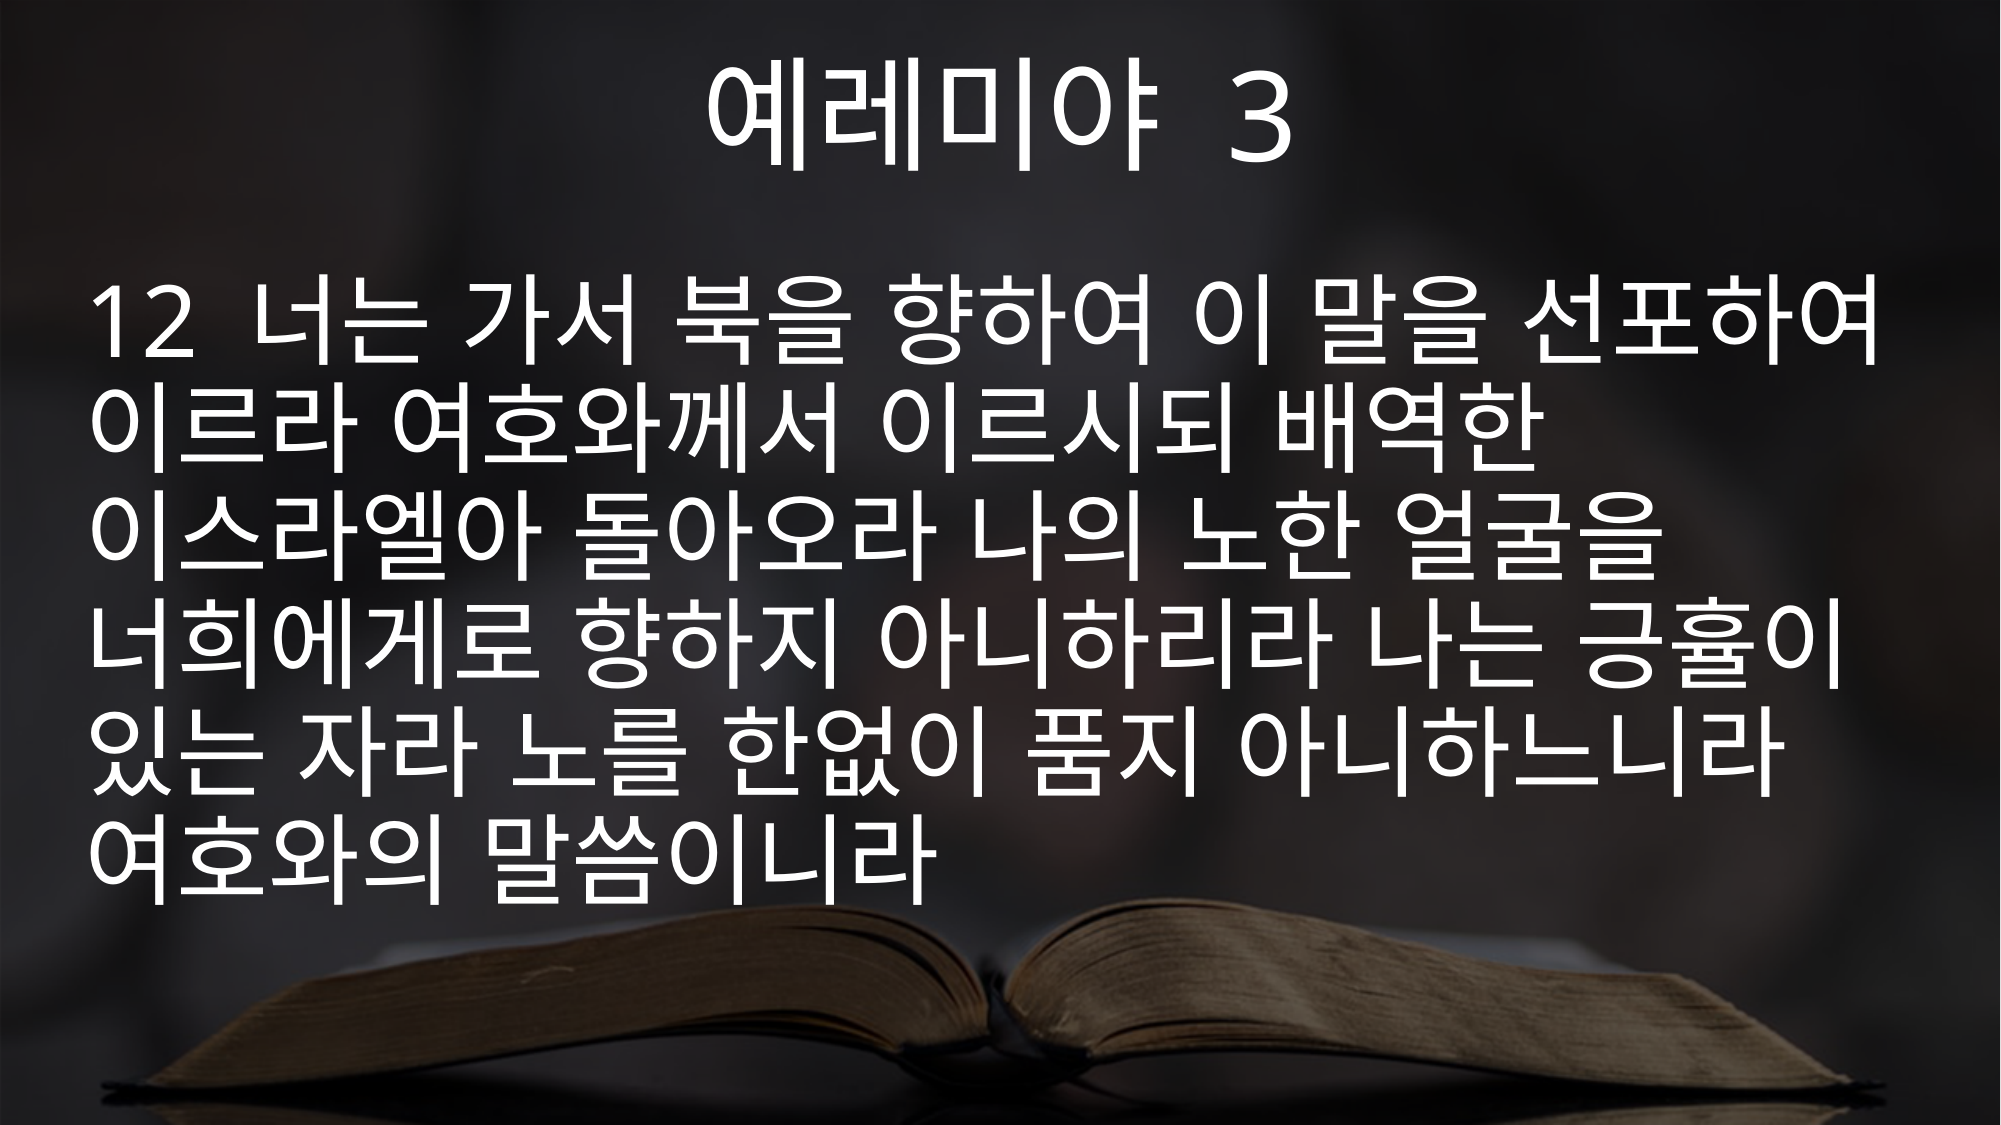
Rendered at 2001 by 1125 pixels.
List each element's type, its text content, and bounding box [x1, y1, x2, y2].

picture [0, 0, 2001, 1125]
footer 예레미야 3 [0, 32, 2000, 192]
list 12 너는 가서 북을 향하여 이 말을 선포하여 이르라 여호와께서 이르시되 배역한 이스라엘아 돌아오라 나의 노한 얼굴을 너희에게로 향하지 아니하리라 나는 긍휼이 있는 자라 노를 한없이 품지 아니하느니라 여호와의 말씀이니라 [69, 263, 1953, 423]
